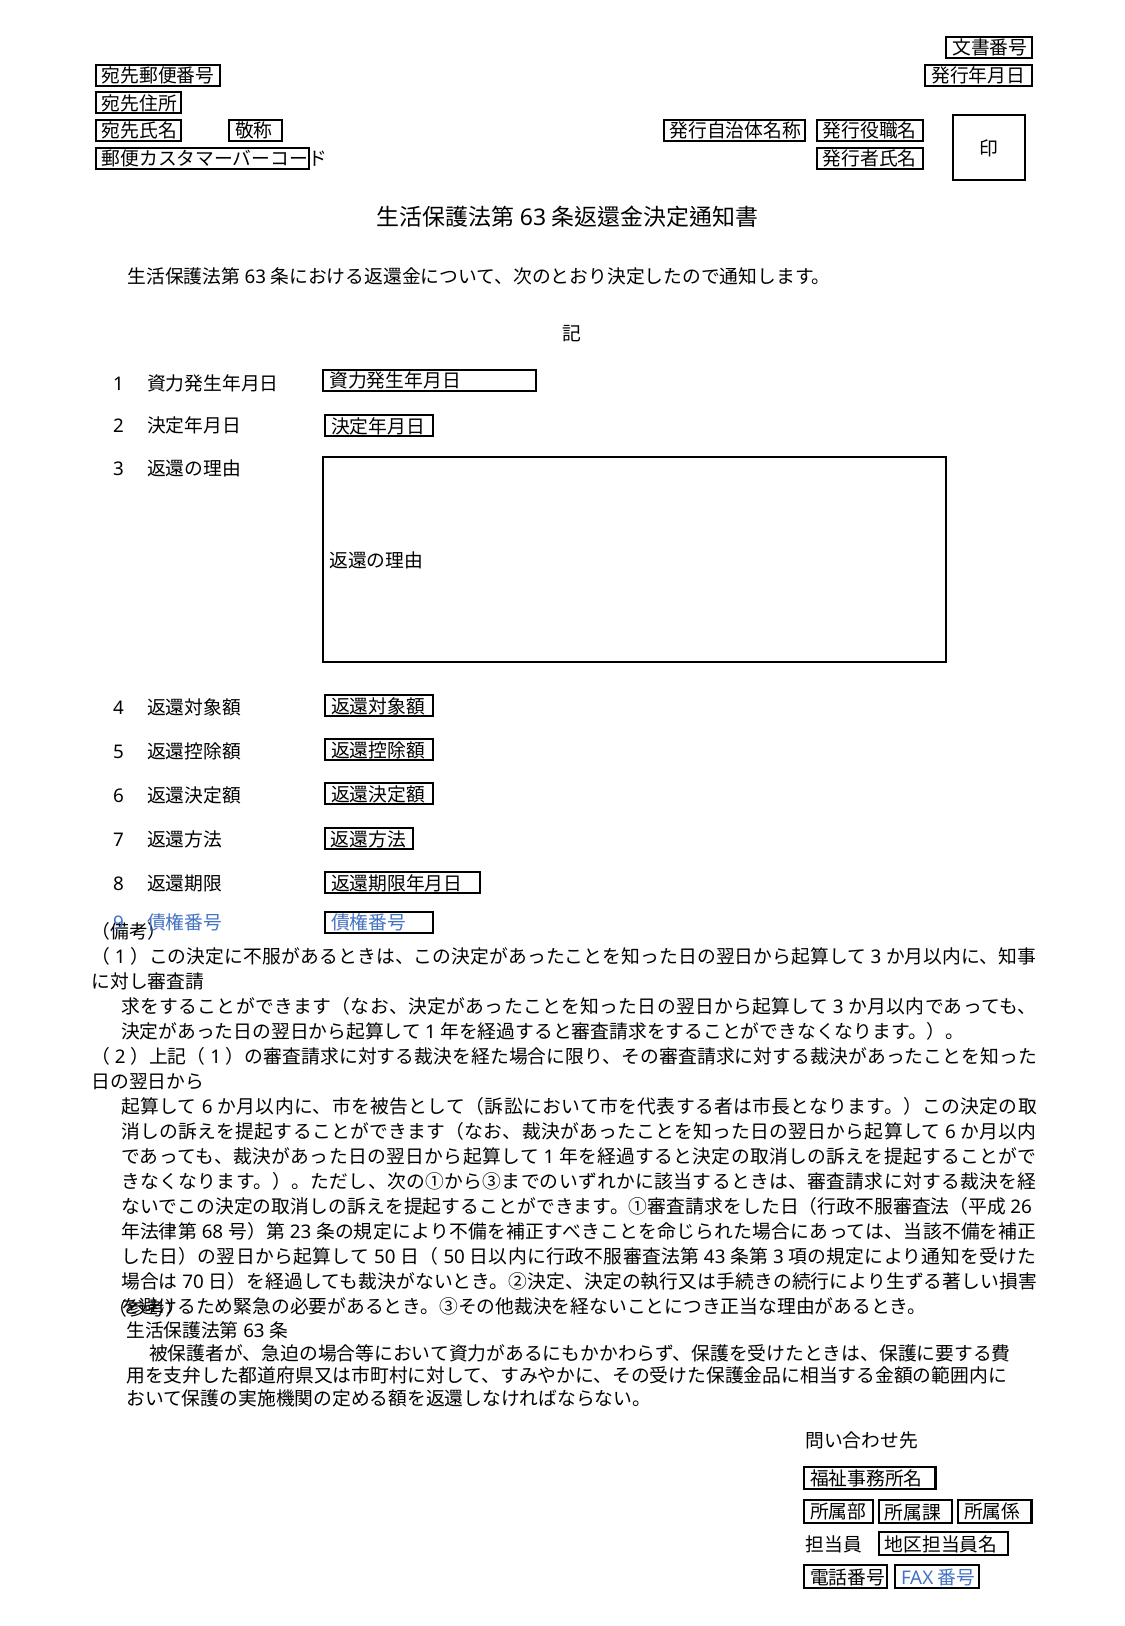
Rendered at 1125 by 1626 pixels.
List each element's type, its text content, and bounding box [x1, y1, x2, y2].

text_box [925, 36, 1032, 86]
text_box 1 資力発生年月日 [98, 352, 1037, 395]
text_box 生活保護法第63条返還金決定通知書 [95, 195, 1041, 238]
text_box 生活保護法第63条 被保護者が、急迫の場合等において資力があるにもかかわらず、保護を受けたときは、保護に要する費用を支弁した都道府県又は市町村に対して、すみやかに、その受けた保護金品に相当する金額の範囲内において保護の実施機関の定める額を返還しなければならない。 [111, 1318, 1037, 1417]
text_box （参考） [94, 1318, 240, 1327]
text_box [790, 1421, 1032, 1589]
text_box 生活保護法第63条における返還金について、次のとおり決定したので通知します。 [93, 256, 1039, 295]
text_box 返還の理由 [322, 487, 947, 663]
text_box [95, 64, 309, 169]
text_box 9 債権番号 [98, 892, 1037, 941]
text_box 5 返還控除額 [98, 721, 1037, 765]
text_box 3 返還の理由 [98, 438, 1037, 487]
text_box （備考） （1）この決定に不服があるときは、この決定があったことを知った日の翌日から起算して3か月以内に、知事に対し審査請 求をすることができます（なお、決定があったことを知った日の翌日から起算して3か月以内であっても、決定があった日の翌日から起算して1年を経過すると審査請求をすることができなくなります。）。 （2）上記（1）の審査請求に対する裁決を経た場合に限り、その審査請求に対する裁決があったことを知った日の翌日から 起算して6か月以内に、市を被告として（訴訟において市を代表する者は市長となります。）この決定の取消しの訴えを提起することができます（なお、裁決があったことを知った日の翌日から起算して6か月以内であっても、裁決があった日の翌日から起算して1年を経過すると決定の取消しの訴えを提起することができなくなります。）。ただし、次の①から③までのいずれかに該当するときは、審査請求に対する裁決を経ないでこの決定の取消しの訴えを提起することができます。①審査請求をした日（行政不服審査法（平成26年法律第68号）第23条の規定により不備を補正すべきことを命じられた場合にあっては、当該不備を補正した日）の翌日から起算して50日（50日以内に行政不服審査法第43条第3項の規定により通知を受けた場合は70日）を経過しても裁決がないとき。②決定、決定の執行又は手続きの続行により生ずる著しい損害を避けるため緊急の必要があるとき。③その他裁決を経ないことにつき正当な理由があるとき。 [91, 917, 1037, 1318]
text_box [663, 114, 1025, 181]
text_box 記 [99, 314, 1045, 352]
text_box 8 返還期限 [98, 852, 1037, 892]
text_box 7 返還方法 [98, 808, 1037, 852]
text_box 2 決定年月日 [98, 395, 1037, 438]
text_box 6 返還決定額 [98, 765, 1037, 808]
text_box 4 返還対象額 [98, 677, 1037, 721]
